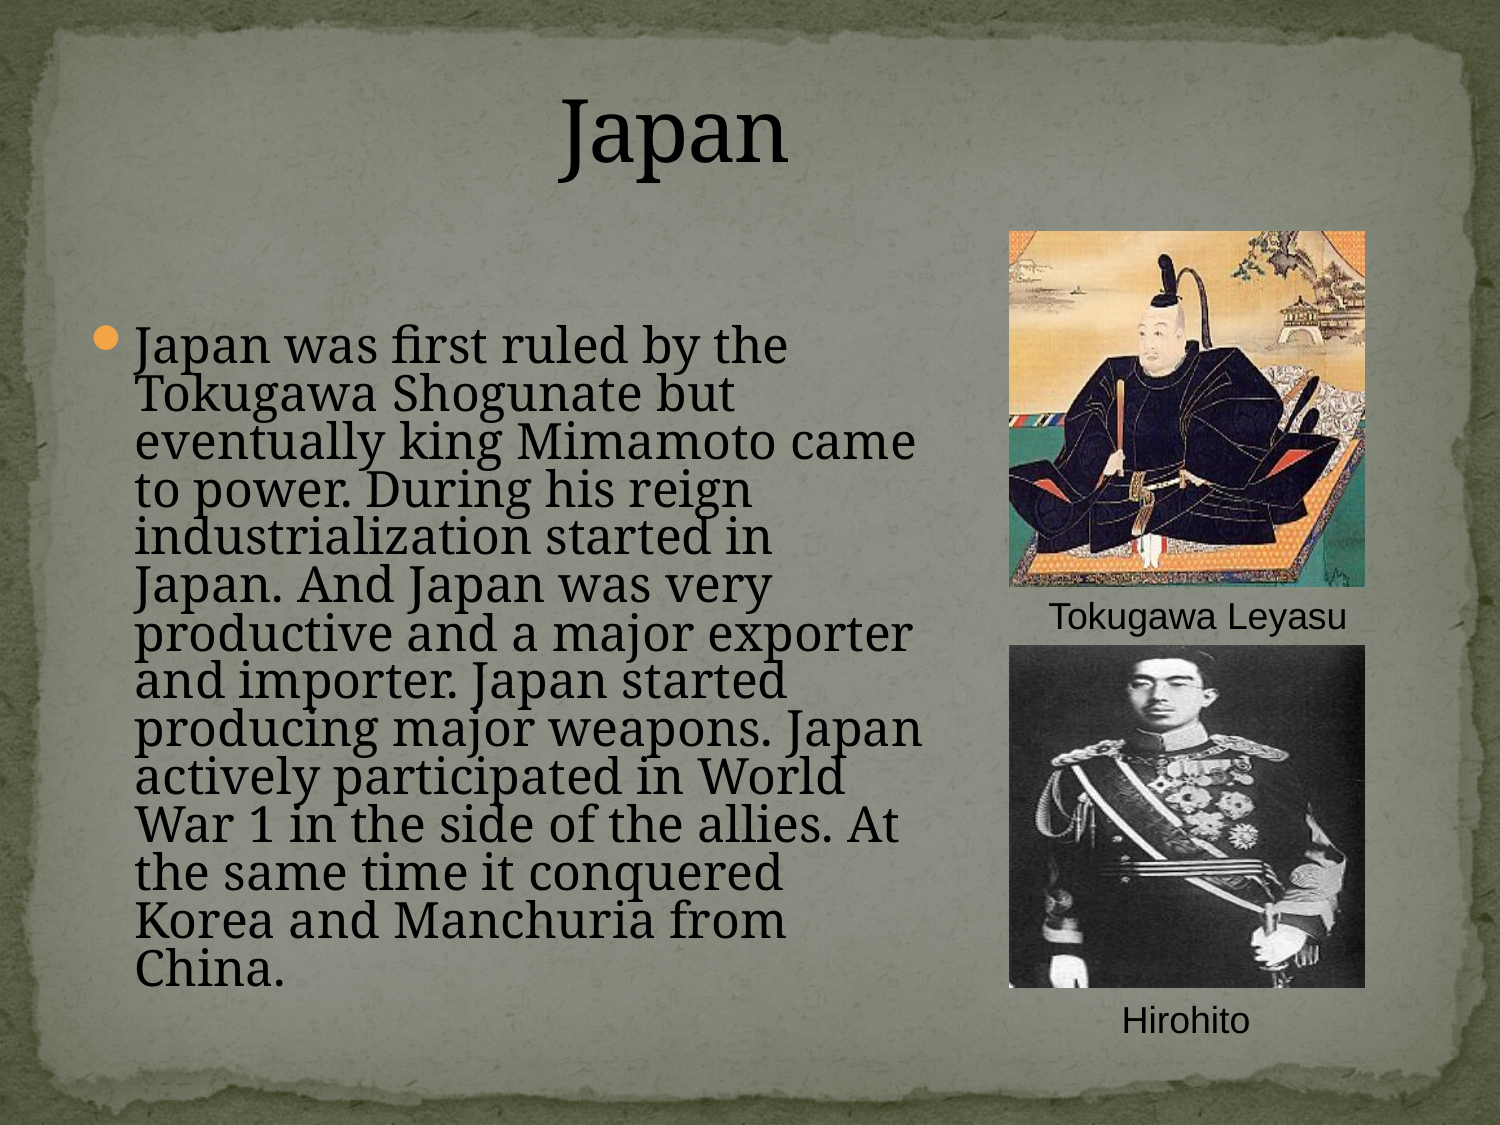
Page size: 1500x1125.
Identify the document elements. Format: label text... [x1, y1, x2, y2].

picture [1009, 645, 1365, 988]
picture [1009, 231, 1365, 587]
text_box Tokugawa Leyasu [1033, 594, 1363, 636]
title Japan [0, 0, 1350, 188]
list Japan was first ruled by the Tokugawa Shogunate but eventually king Mimamoto came to power. During his reign industrialization started in Japan. And Japan was very productive and a major exporter and importer. Japan started producing major weapons. Japan actively participated in World War 1 in the side of the allies. At the same time it conquered Korea and Manchuria from China. [74, 317, 951, 1038]
text_box Hirohito [972, 988, 1411, 1049]
